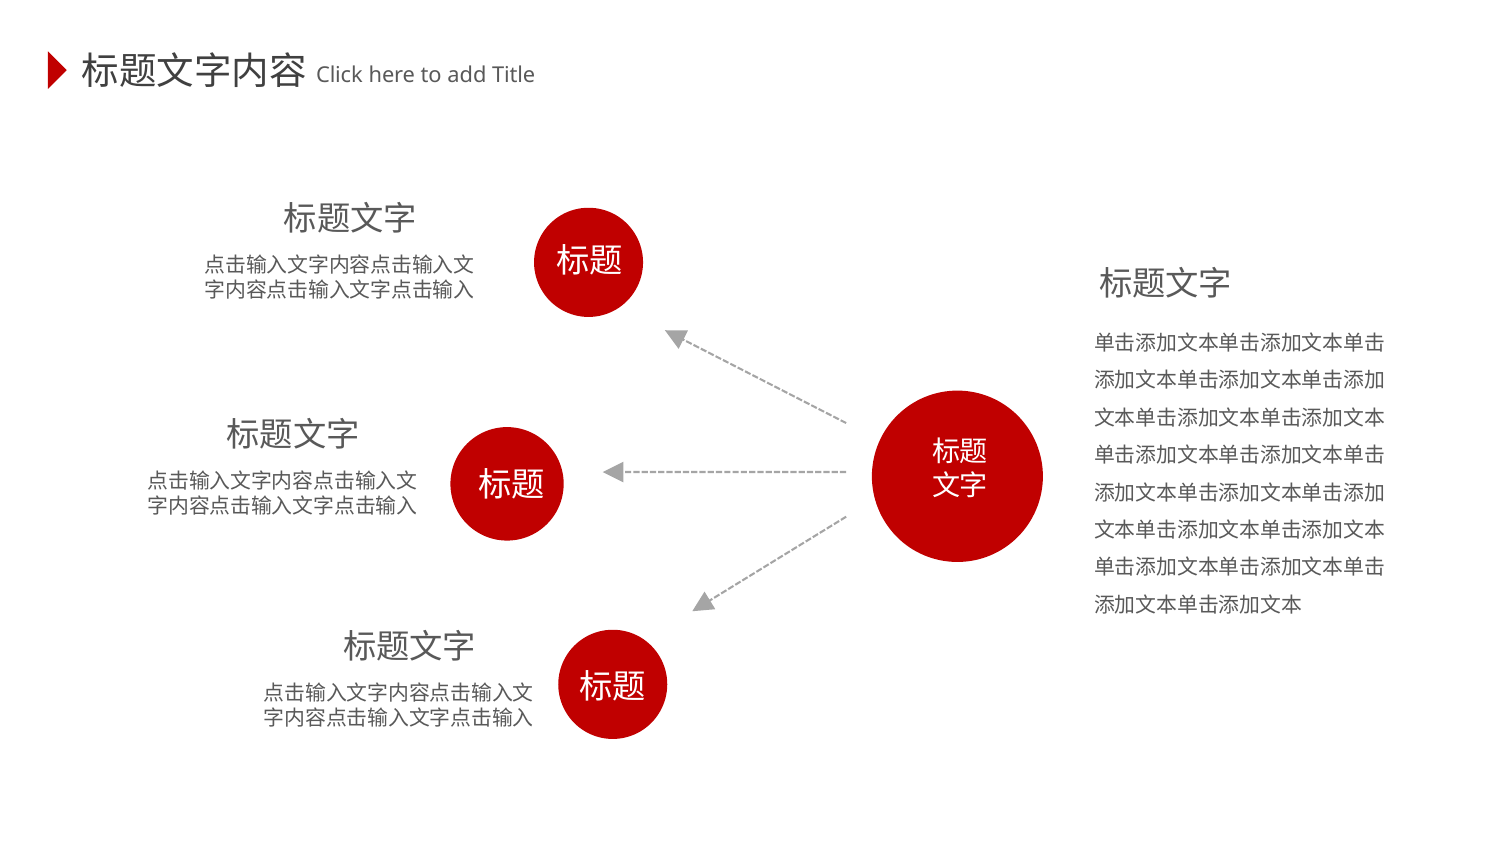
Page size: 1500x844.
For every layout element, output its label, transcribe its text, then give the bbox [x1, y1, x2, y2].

text_box 标题文字 [265, 197, 436, 238]
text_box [48, 39, 558, 101]
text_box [871, 390, 1046, 562]
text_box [426, 427, 597, 541]
text_box [692, 589, 727, 612]
text_box 点击输入文字内容点击输入文字内容点击输入文字点击输入 [204, 251, 479, 327]
text_box 点击输入文字内容点击输入文字内容点击输入文字点击输入 [263, 679, 538, 755]
text_box 点击输入文字内容点击输入文字内容点击输入文字点击输入 [147, 467, 422, 543]
text_box 单击添加文本单击添加文本单击添加文本单击添加文本单击添加文本单击添加文本单击添加文本单击添加文本单击添加文本单击添加文本单击添加文本单击添加文本单击添加文本单击添加文本单击添加文本单击添加文本单击添加文本单击添加文本 [1079, 309, 1411, 699]
text_box [602, 461, 624, 483]
text_box [664, 330, 699, 349]
text_box 标题文字 [324, 625, 495, 666]
text_box 标题文字 [1080, 262, 1251, 303]
text_box 标题文字 [208, 413, 379, 454]
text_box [527, 629, 698, 739]
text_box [504, 207, 676, 317]
